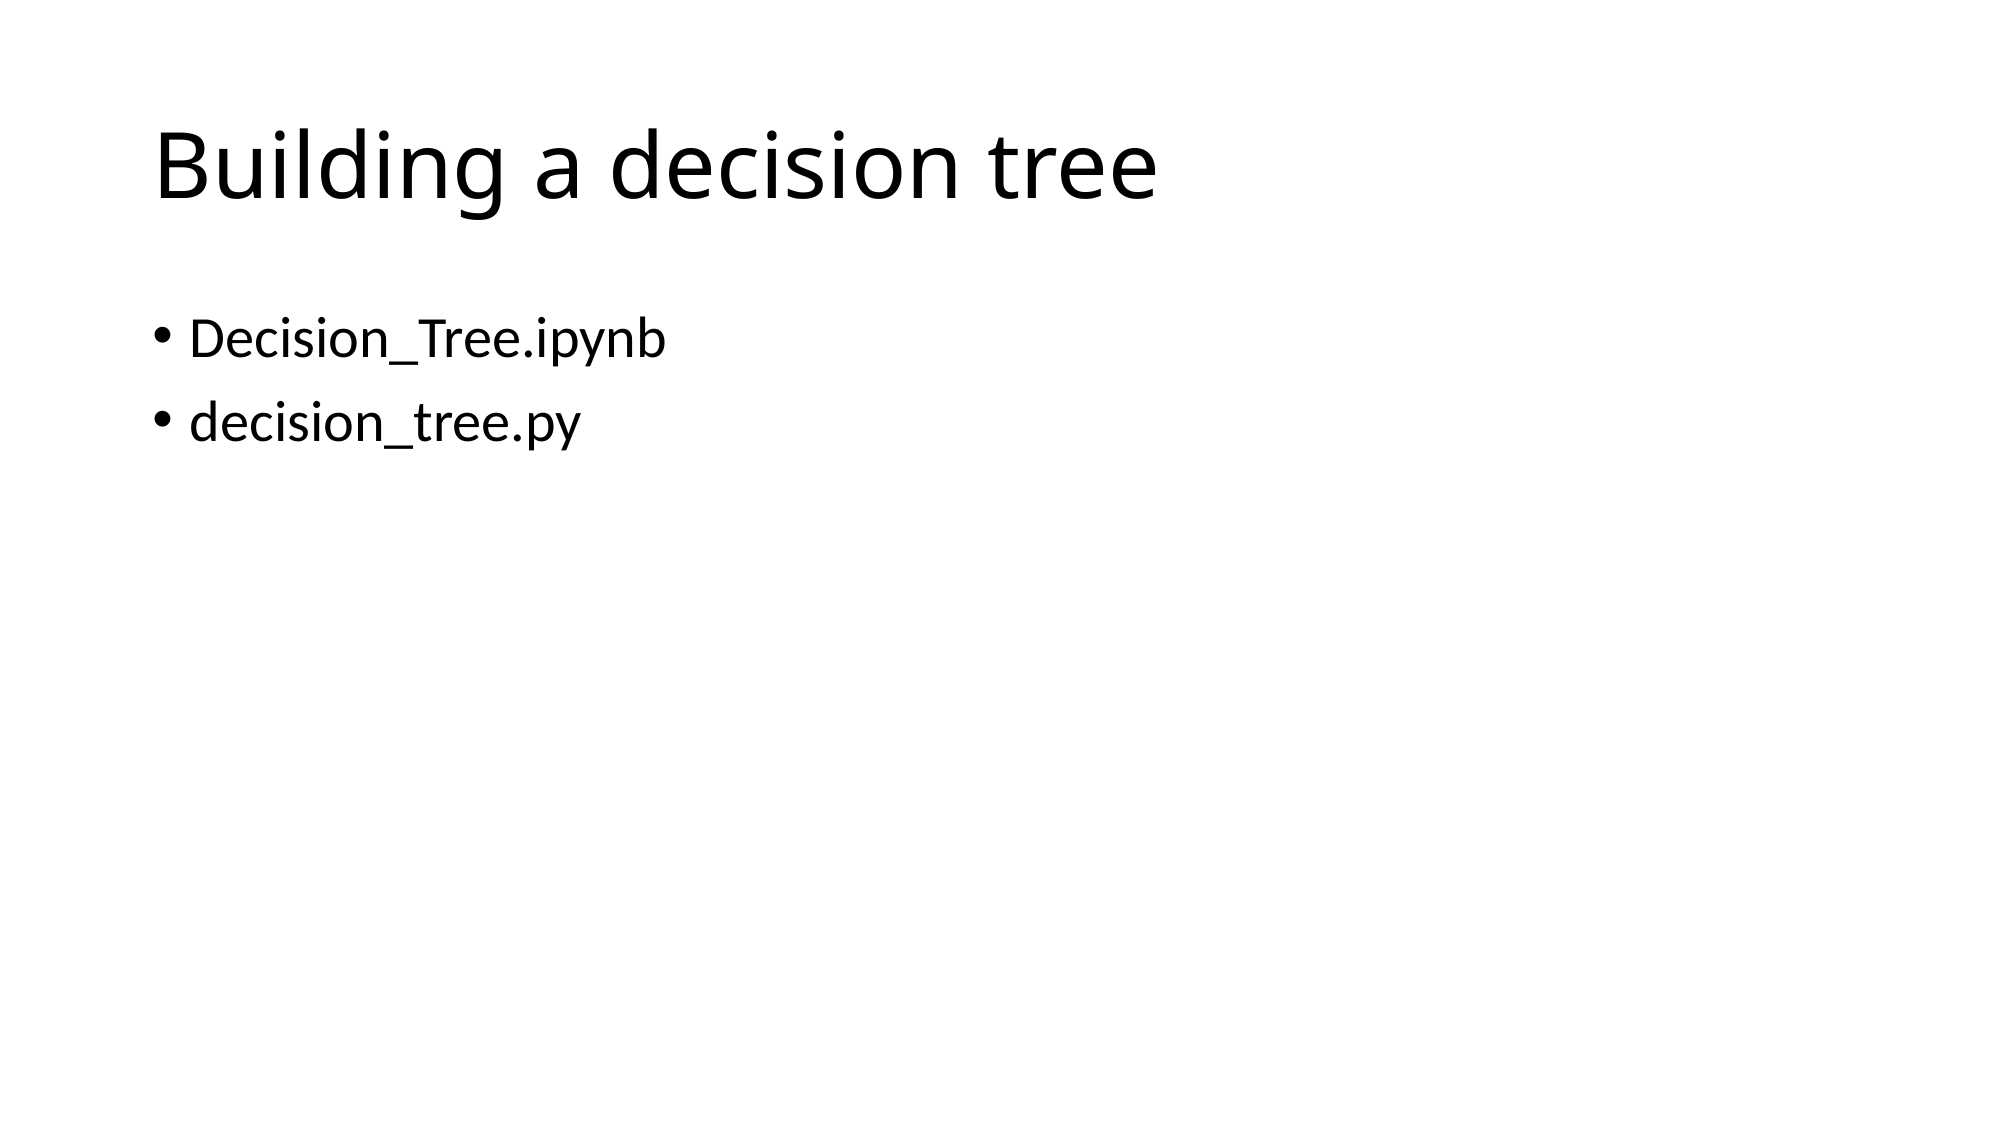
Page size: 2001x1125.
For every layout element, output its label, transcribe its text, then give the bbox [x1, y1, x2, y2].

list Decision_Tree.ipynb decision_tree.py [137, 299, 1863, 1014]
title Building a decision tree [137, 59, 1863, 278]
